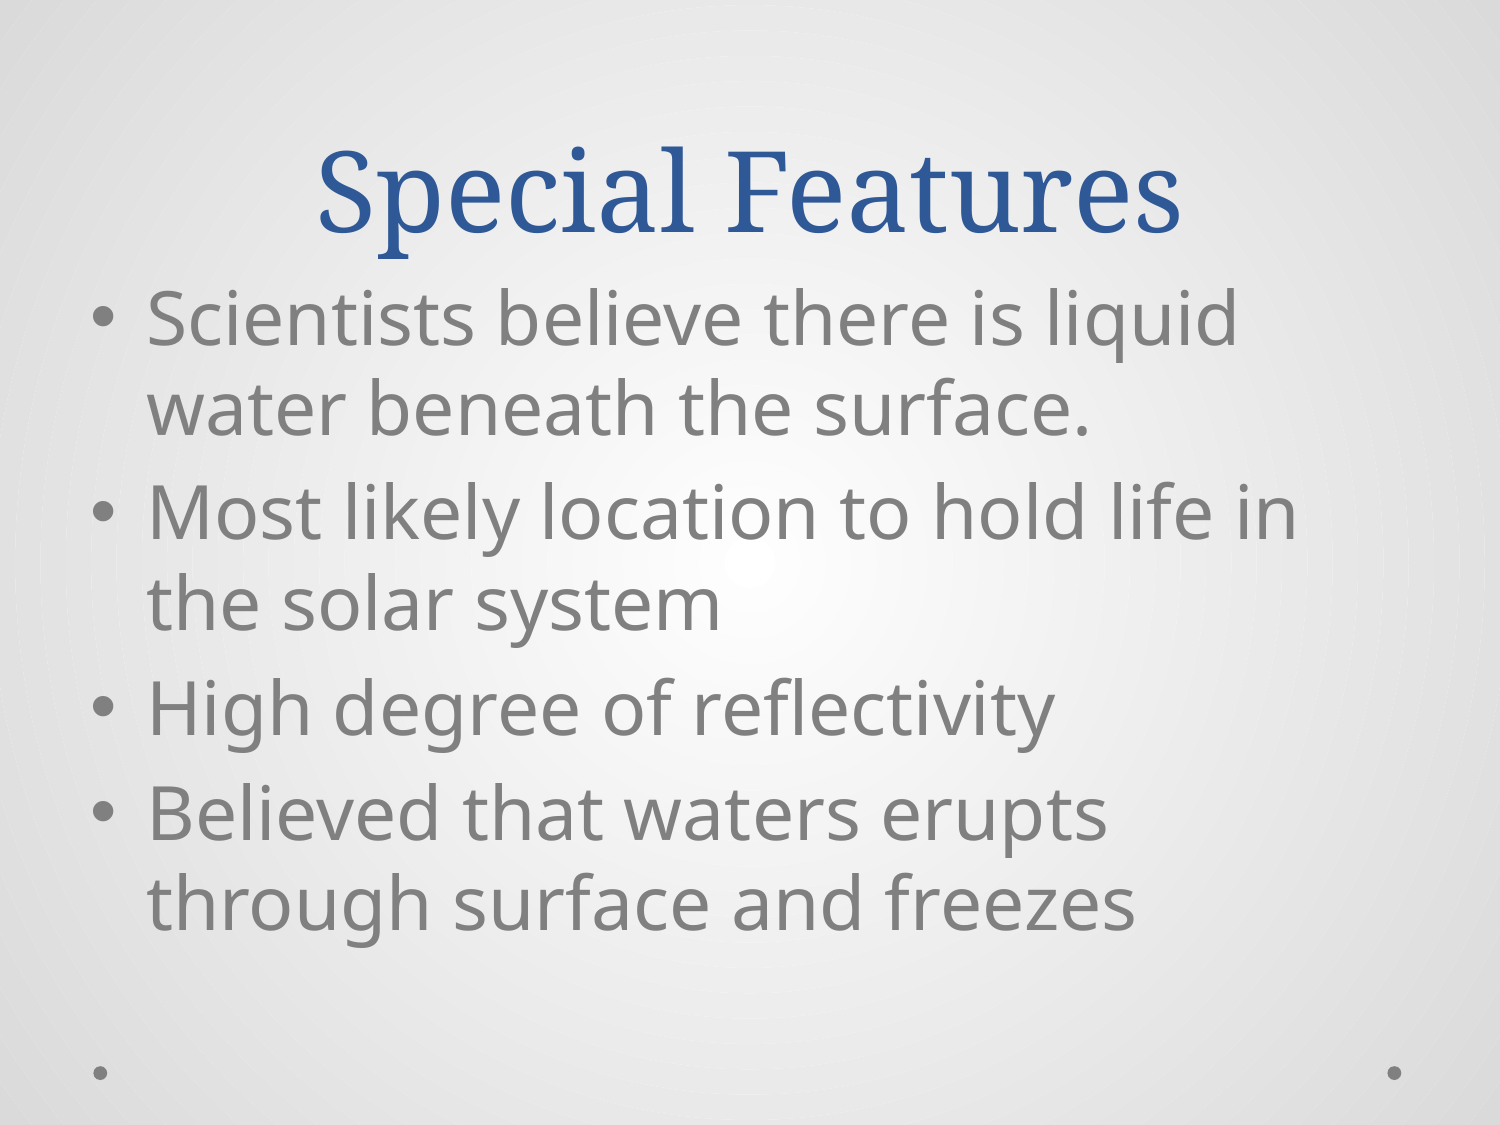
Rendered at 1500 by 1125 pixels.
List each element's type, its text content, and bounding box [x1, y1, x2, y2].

list Scientists believe there is liquid water beneath the surface. Most likely location to hold life in the solar system High degree of reflectivity Believed that waters erupts through surface and freezes [75, 262, 1425, 1005]
title Special Features [75, 0, 1425, 262]
